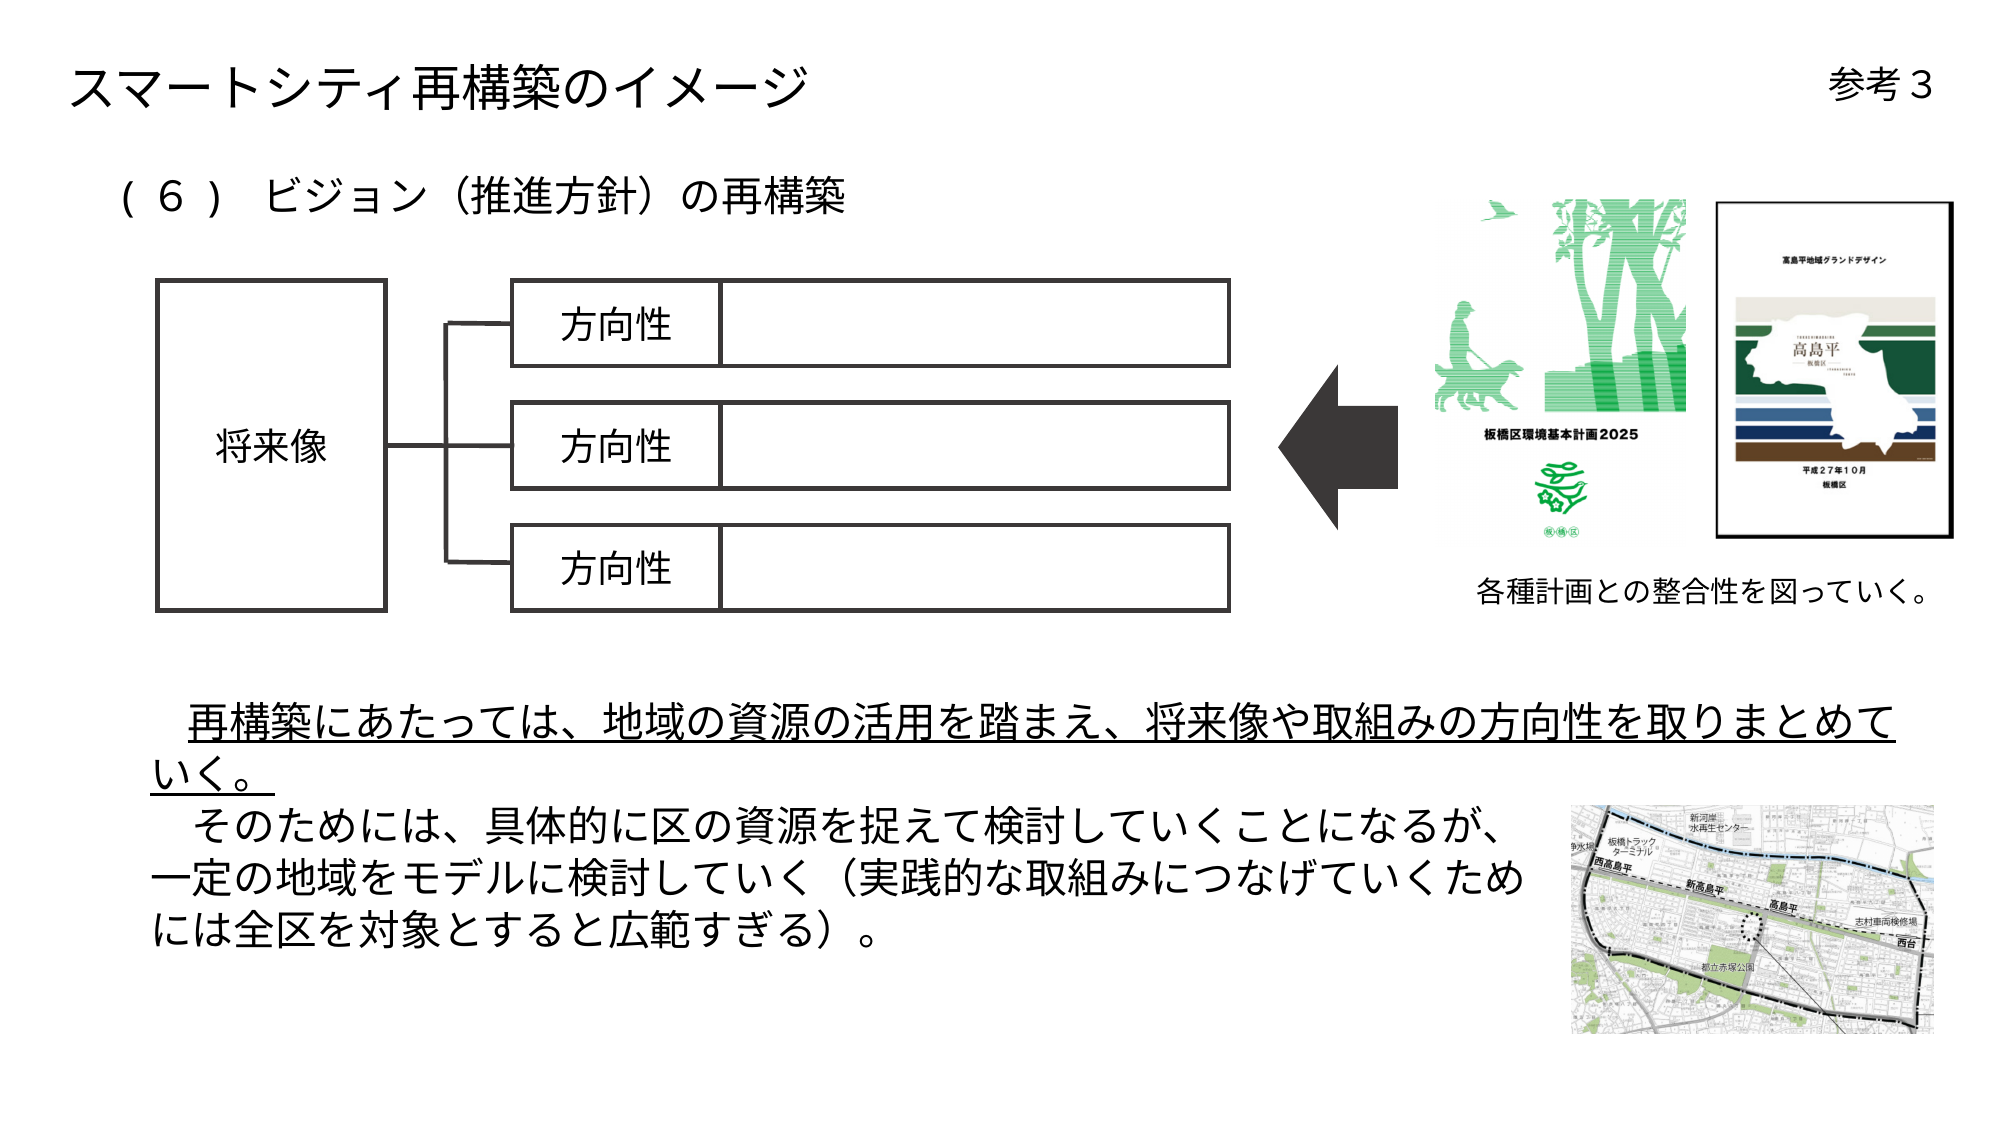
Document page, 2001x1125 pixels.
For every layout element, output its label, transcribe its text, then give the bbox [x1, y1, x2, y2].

text_box 参考３ [1813, 54, 1956, 107]
text_box 各種計画との整合性を図っていく。 [1462, 566, 1959, 616]
text_box [1276, 361, 1399, 534]
picture [1707, 195, 1961, 543]
text_box スマートシティ再構築のイメージ [51, 49, 826, 107]
picture [1435, 199, 1686, 547]
picture [1571, 805, 1934, 1034]
text_box 再構築にあたっては、地域の資源の活用を踏まえ、将来像や取組みの方向性を取りまとめていく。 そのためには、具体的に区の資源を捉えて検討していくことになるが、 一定の地域をモデルに検討していく（実践的な取組みにつなげていくため には全区を対象とすると広範すぎる）。 [135, 686, 1934, 962]
text_box (６) ビジョン（推進方針）の再構築 [48, 107, 1975, 279]
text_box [157, 280, 1230, 611]
